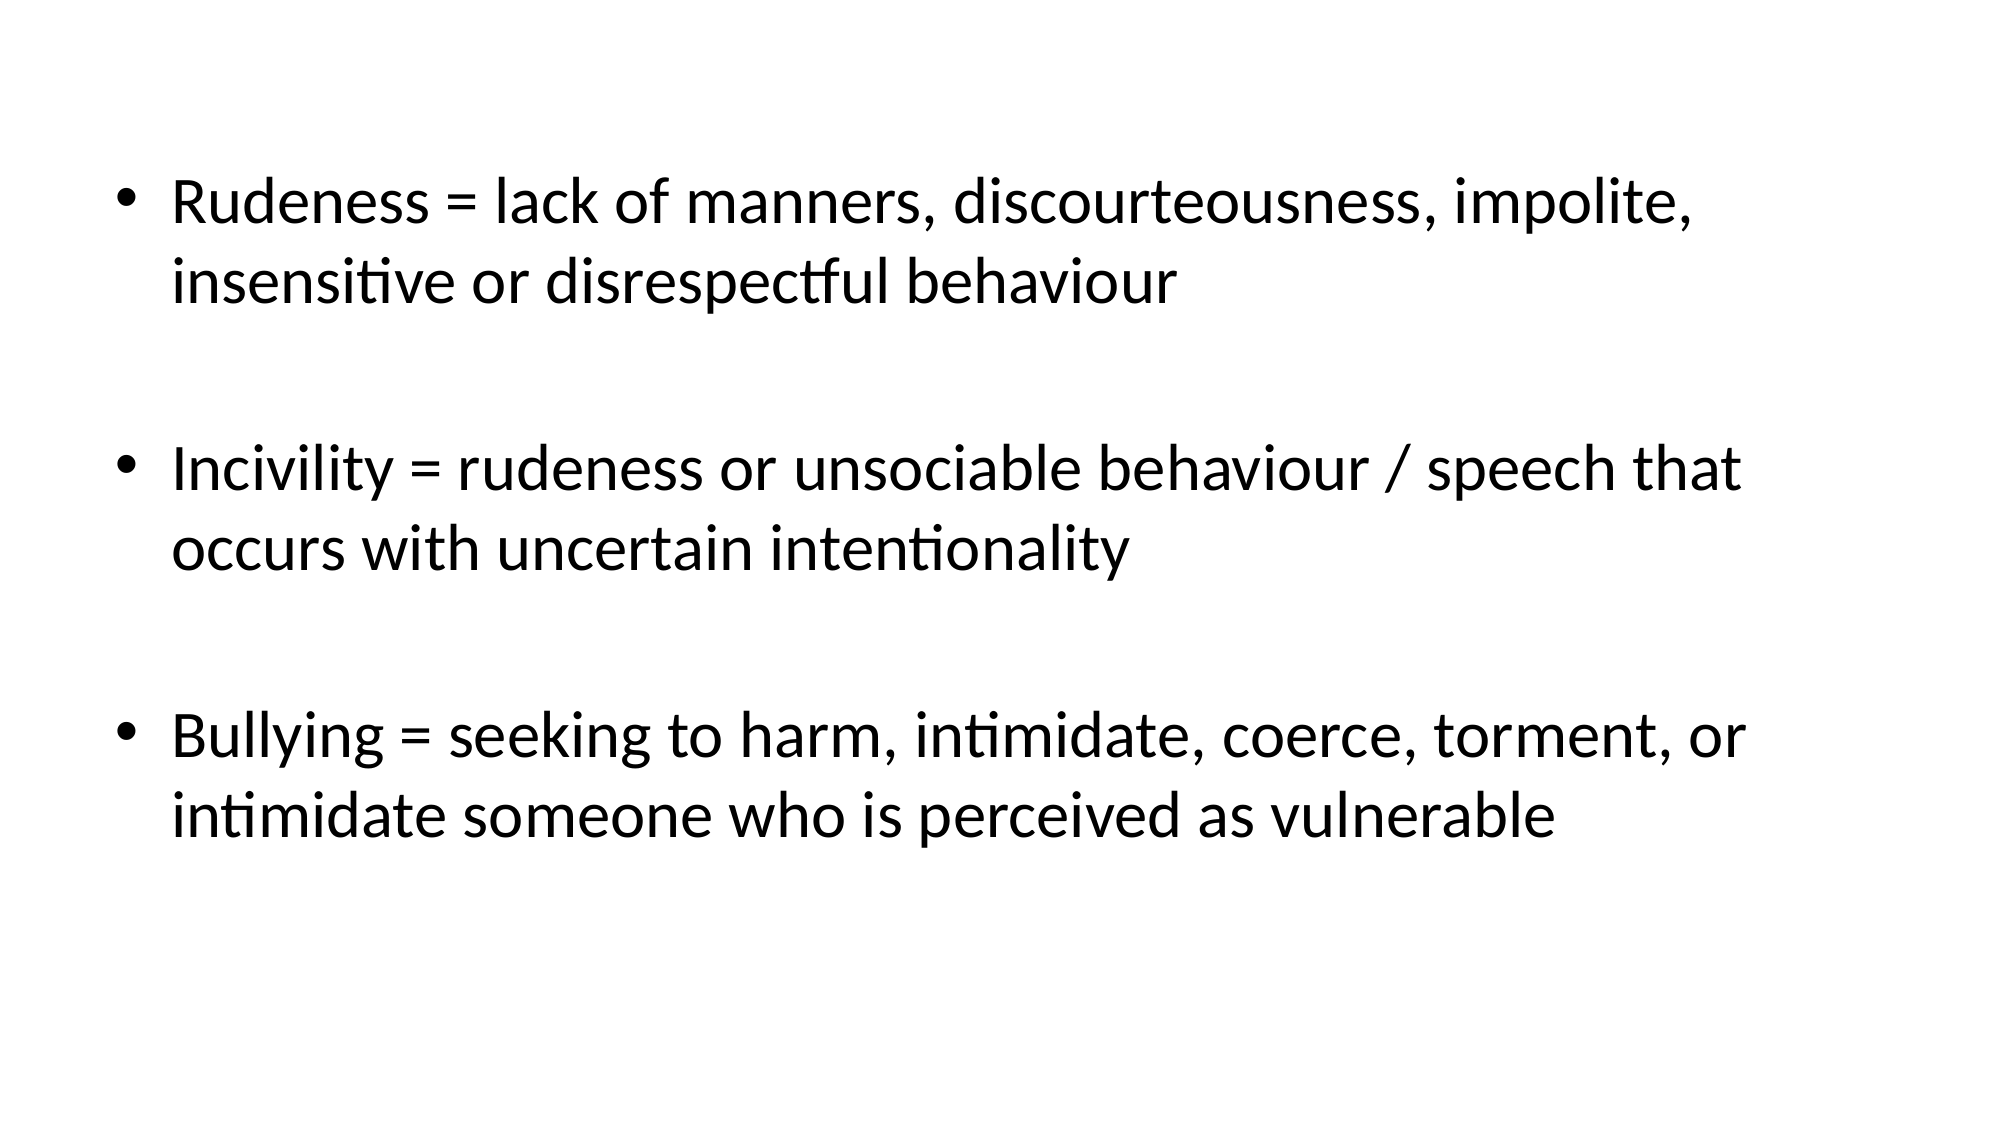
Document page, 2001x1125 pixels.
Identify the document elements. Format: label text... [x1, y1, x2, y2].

list Rudeness = lack of manners, discourteousness, impolite, insensitive or disrespectful behaviour Incivility = rudeness or unsociable behaviour / speech that occurs with uncertain intentionality Bullying = seeking to harm, intimidate, coerce, torment, or intimidate someone who is perceived as vulnerable [99, 149, 1900, 1005]
